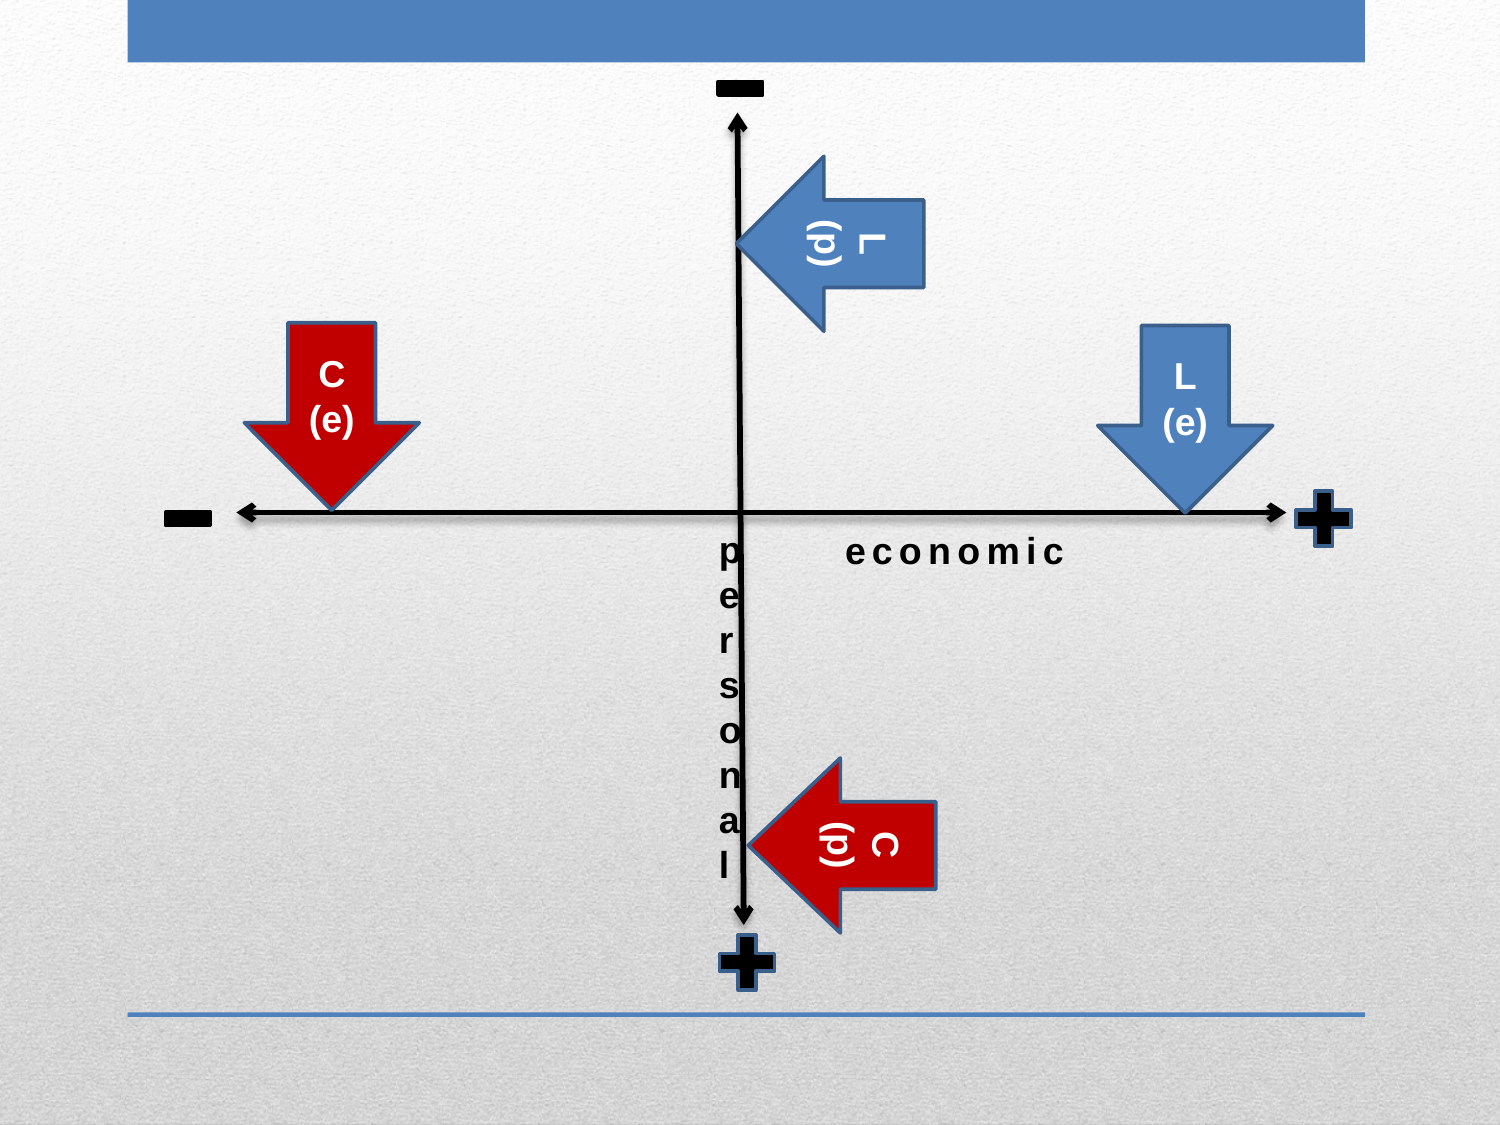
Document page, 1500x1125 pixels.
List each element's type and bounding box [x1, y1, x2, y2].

text_box [235, 111, 1288, 926]
text_box [164, 510, 212, 527]
text_box [1294, 489, 1353, 548]
text_box [716, 80, 764, 97]
text_box [718, 936, 776, 992]
